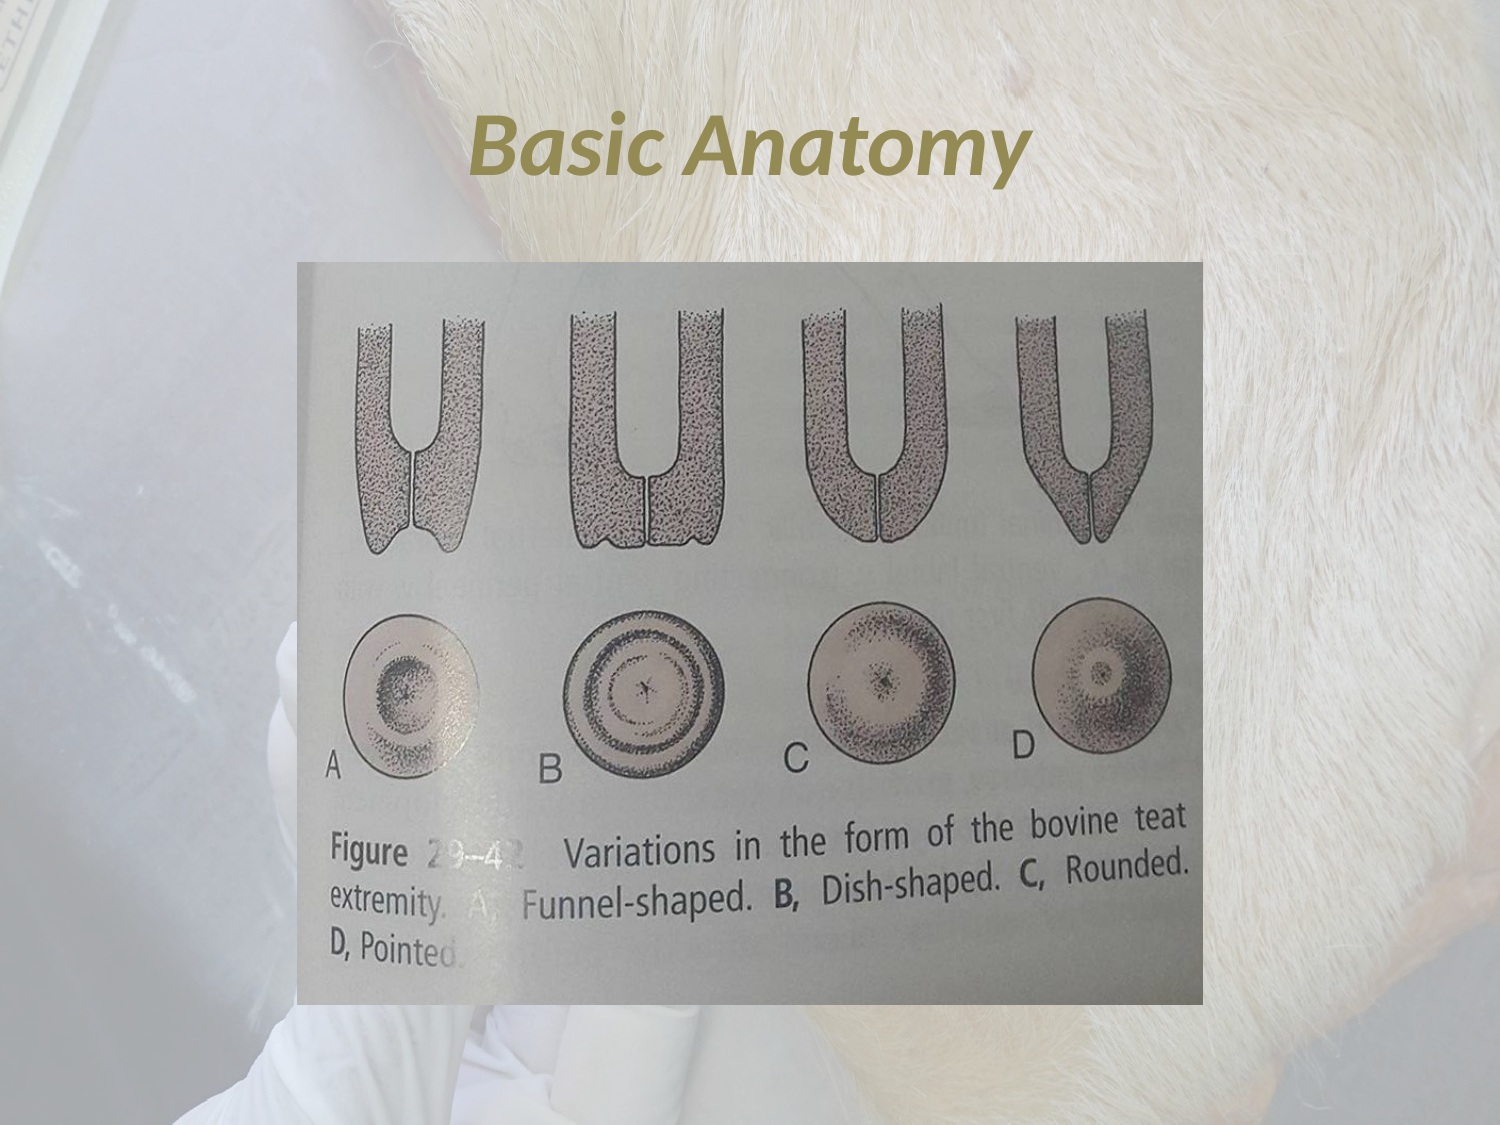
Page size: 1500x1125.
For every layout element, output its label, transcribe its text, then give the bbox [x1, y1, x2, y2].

title Basic Anatomy [75, 45, 1425, 233]
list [297, 262, 1203, 1006]
